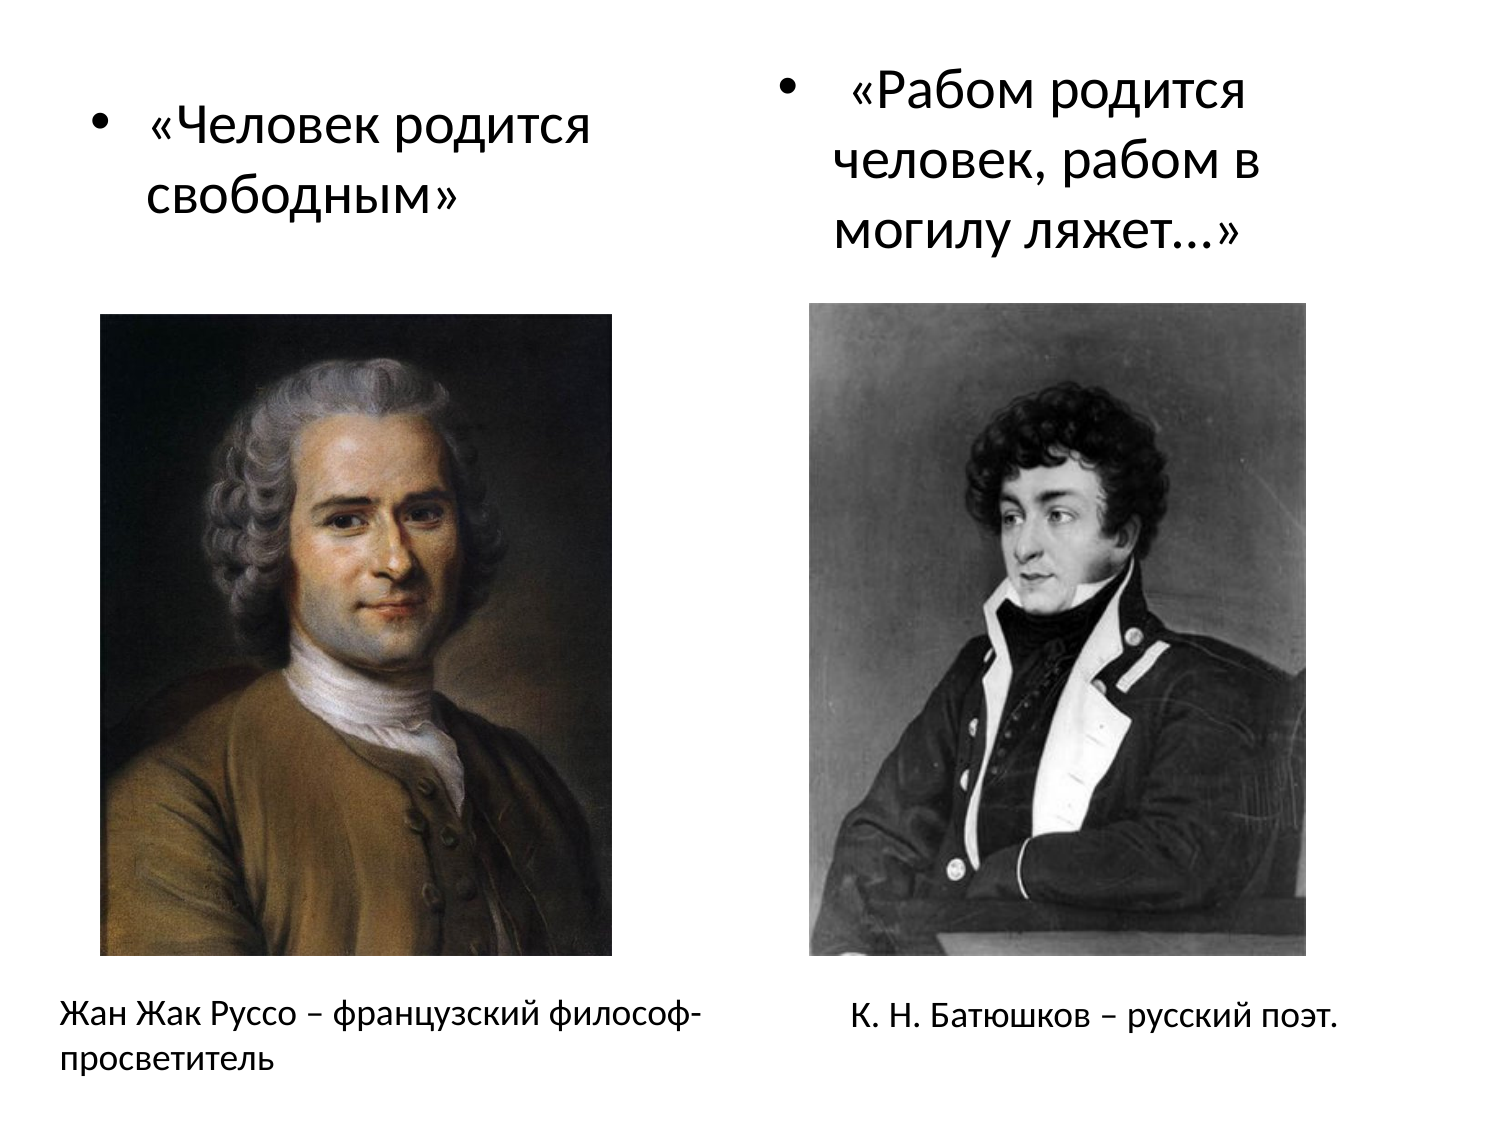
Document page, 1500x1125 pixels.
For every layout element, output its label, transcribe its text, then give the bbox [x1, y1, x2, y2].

text_box Жан Жак Руссо – французский философ- просветитель [44, 981, 718, 1086]
list «Рабом родится человек, рабом в могилу ляжет…» [762, 42, 1425, 1005]
list «Человек родится свободным» [75, 78, 738, 1005]
text_box К. Н. Батюшков – русский поэт. [835, 982, 1355, 1043]
picture [100, 314, 612, 957]
picture [808, 303, 1306, 956]
